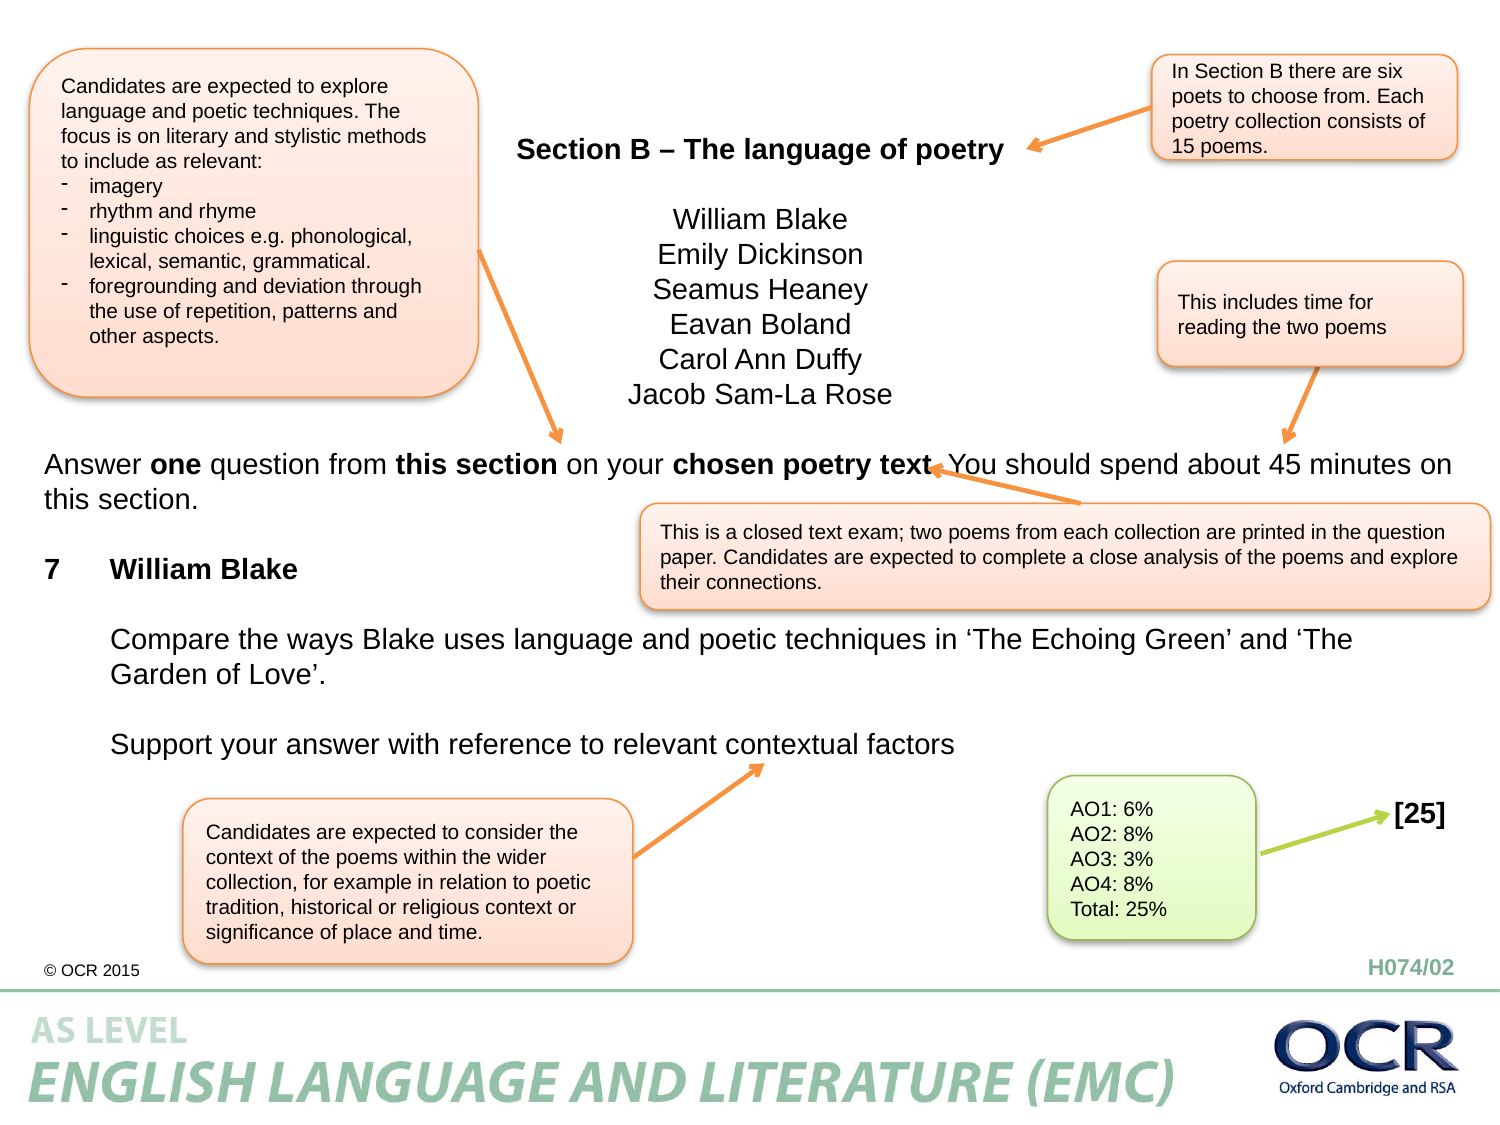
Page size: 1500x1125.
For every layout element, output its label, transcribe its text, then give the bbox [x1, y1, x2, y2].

text_box Candidates are expected to consider the context of the poems within the wider collection, for example in relation to poetic tradition, historical or religious context or significance of place and time. [182, 797, 634, 965]
text_box AO1: 6% AO2: 8% AO3: 3% AO4: 8% Total: 25% [1046, 774, 1257, 941]
text_box This includes time for reading the two poems [1156, 260, 1465, 368]
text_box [1283, 349, 1326, 445]
text_box In Section B there are six poets to choose from. Each poetry collection consists of 15 poems. [1150, 53, 1459, 161]
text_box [1025, 106, 1152, 150]
text_box Section B – The language of poetry William Blake Emily Dickinson Seamus Heaney Eavan Boland Carol Ann Duffy Jacob Sam-La Rose Answer one question from this section on your chosen poetry text. You should spend about 45 minutes on this section. 7 William Blake Compare the ways Blake uses language and poetic techniques in ‘The Echoing Green’ and ‘The Garden of Love’. Support your answer with reference to relevant contextual factors [25] [29, 123, 1500, 838]
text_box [926, 467, 1081, 504]
text_box Candidates are expected to explore language and poetic techniques. The focus is on literary and stylistic methods to include as relevant: imagery rhythm and rhyme linguistic choices e.g. phonological, lexical, semantic, grammatical. foregrounding and deviation through the use of repetition, patterns and other aspects. [28, 47, 480, 398]
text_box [632, 762, 765, 858]
picture [0, 989, 1500, 1125]
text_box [1260, 813, 1391, 855]
text_box This is a closed text exam; two poems from each collection are printed in the question paper. Candidates are expected to complete a close analysis of the poems and explore their connections. [639, 502, 1492, 611]
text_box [478, 249, 562, 445]
